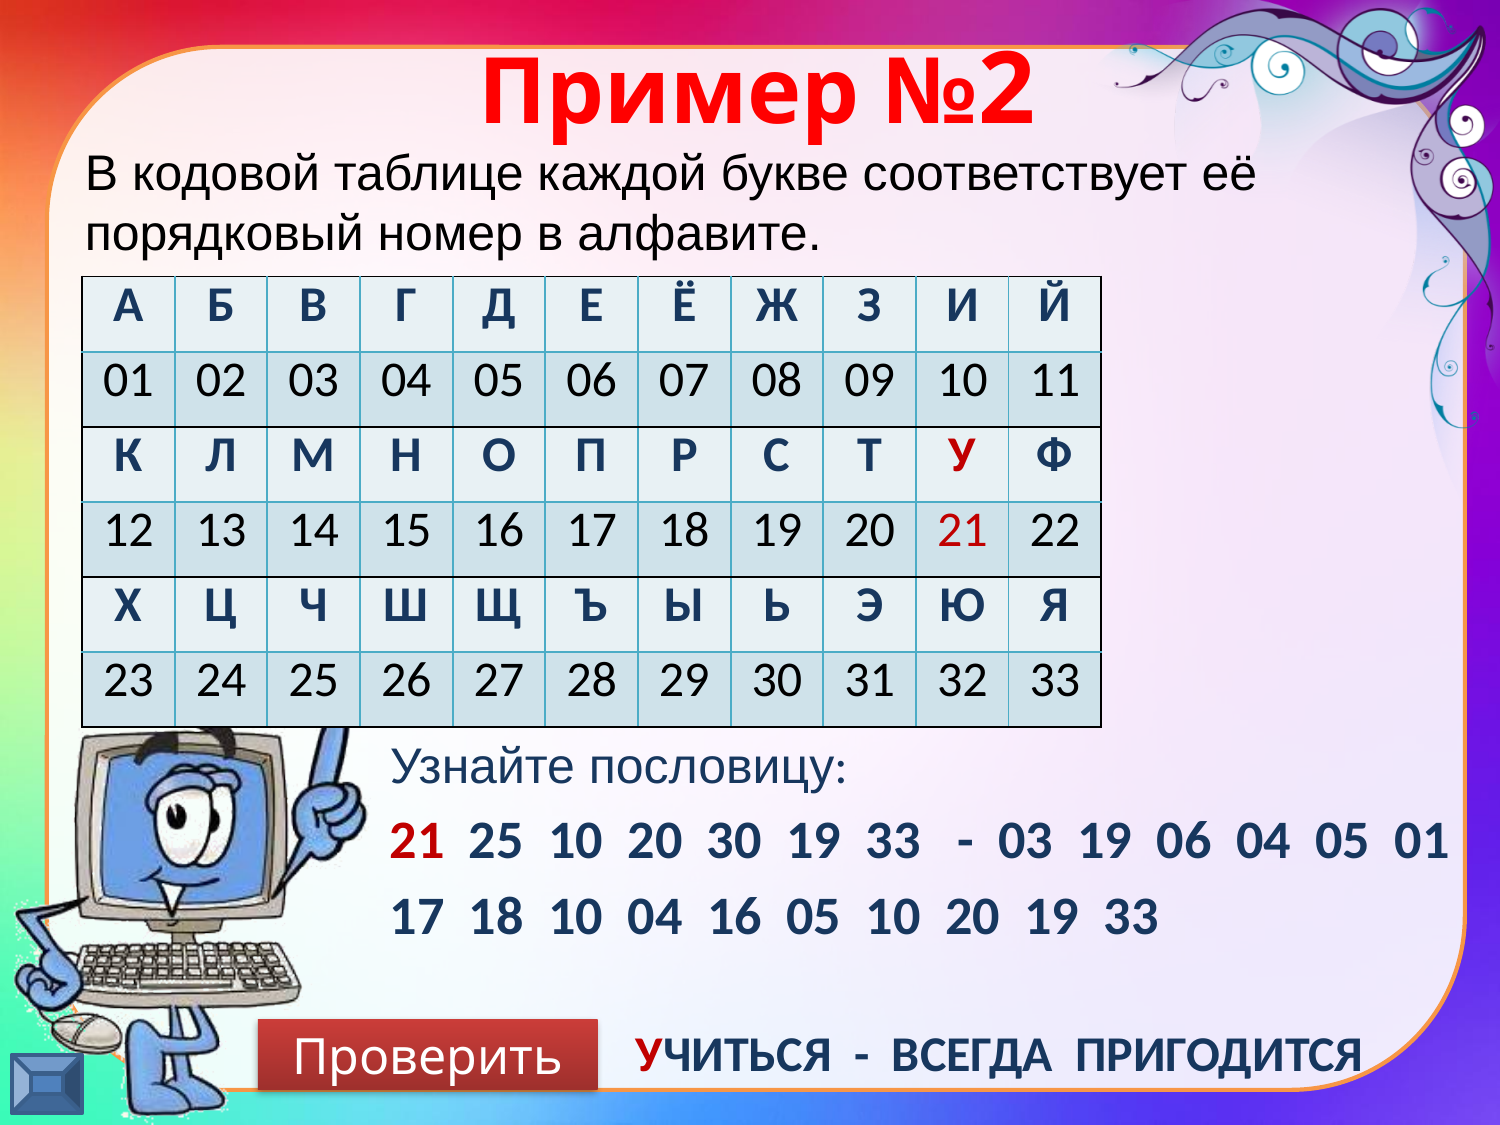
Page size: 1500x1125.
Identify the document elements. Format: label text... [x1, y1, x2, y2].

table_cell 03 [268, 353, 359, 426]
table_cell Ч [268, 578, 359, 651]
table_cell 20 [824, 503, 915, 576]
table_cell 18 [639, 503, 730, 576]
table_cell 29 [639, 653, 730, 726]
table_cell Р [639, 428, 730, 501]
table_cell 07 [639, 353, 730, 426]
text_box УЧИТЬСЯ - ВСЕГДА ПРИГОДИТСЯ [621, 1014, 1407, 1089]
table_cell 13 [176, 503, 266, 576]
table_cell 25 [268, 653, 359, 726]
table_cell 16 [454, 503, 544, 576]
table_cell 19 [732, 503, 822, 576]
table_header Г [361, 277, 452, 351]
table_cell Я [1009, 578, 1100, 651]
table_cell 21 [917, 503, 1008, 576]
table_header И [917, 277, 1008, 351]
table_header Ж [732, 277, 822, 351]
table_cell Ш [361, 578, 452, 651]
text_box В кодовой таблице каждой букве соответствует её порядковый номер в алфавите. [70, 133, 1418, 268]
table_cell 17 [546, 503, 637, 576]
table_cell 01 [83, 353, 174, 426]
text_box Узнайте пословицу: 21 25 10 20 30 19 33 - 03 19 06 04 05 01 17 18 10 04 16 05 10 20 19 33 [374, 726, 1500, 973]
table_cell 27 [454, 653, 544, 726]
table_cell Ь [732, 578, 822, 651]
table_header Е [546, 277, 637, 351]
table_cell Ф [1009, 428, 1100, 501]
table_cell Ю [917, 578, 1008, 651]
table_cell Ц [176, 578, 266, 651]
text_box Пример №2 [463, 16, 1051, 133]
table_header А [83, 277, 174, 351]
table_cell 22 [1009, 503, 1100, 576]
table_cell Н [361, 428, 452, 501]
table_cell Х [83, 578, 174, 651]
table_cell 28 [546, 653, 637, 726]
table_cell 23 [83, 653, 174, 726]
table_cell 26 [361, 653, 452, 726]
table_cell У [917, 428, 1008, 501]
table_cell 09 [824, 353, 915, 426]
table_cell Ъ [546, 578, 637, 651]
table_header Ё [639, 277, 730, 351]
table_cell 32 [917, 653, 1008, 726]
table_cell 12 [83, 503, 174, 576]
picture [0, 0, 1500, 1125]
table_cell 14 [268, 503, 359, 576]
table_cell 30 [732, 653, 822, 726]
table_cell К [83, 428, 174, 501]
table_cell 24 [176, 653, 266, 726]
table_cell П [546, 428, 637, 501]
table_cell 11 [1009, 353, 1100, 426]
table_cell 33 [1009, 653, 1100, 726]
table_cell 31 [824, 653, 915, 726]
table_header З [824, 277, 915, 351]
table_cell Ы [639, 578, 730, 651]
table_cell С [732, 428, 822, 501]
table_cell 08 [732, 353, 822, 426]
table_cell 06 [546, 353, 637, 426]
table_cell 10 [917, 353, 1008, 426]
table_header В [268, 277, 359, 351]
table_cell Л [176, 428, 266, 501]
table_cell Э [824, 578, 915, 651]
table_cell 02 [176, 353, 266, 426]
table_cell М [268, 428, 359, 501]
table_header Б [176, 277, 266, 351]
text_box Проверить [257, 1019, 598, 1090]
table_cell Щ [454, 578, 544, 651]
table_cell Т [824, 428, 915, 501]
table_cell 05 [454, 353, 544, 426]
table_cell 15 [361, 503, 452, 576]
table_header Й [1009, 277, 1100, 351]
table_cell 04 [361, 353, 452, 426]
table_header Д [454, 277, 544, 351]
text_box [10, 1053, 84, 1115]
table_cell О [454, 428, 544, 501]
